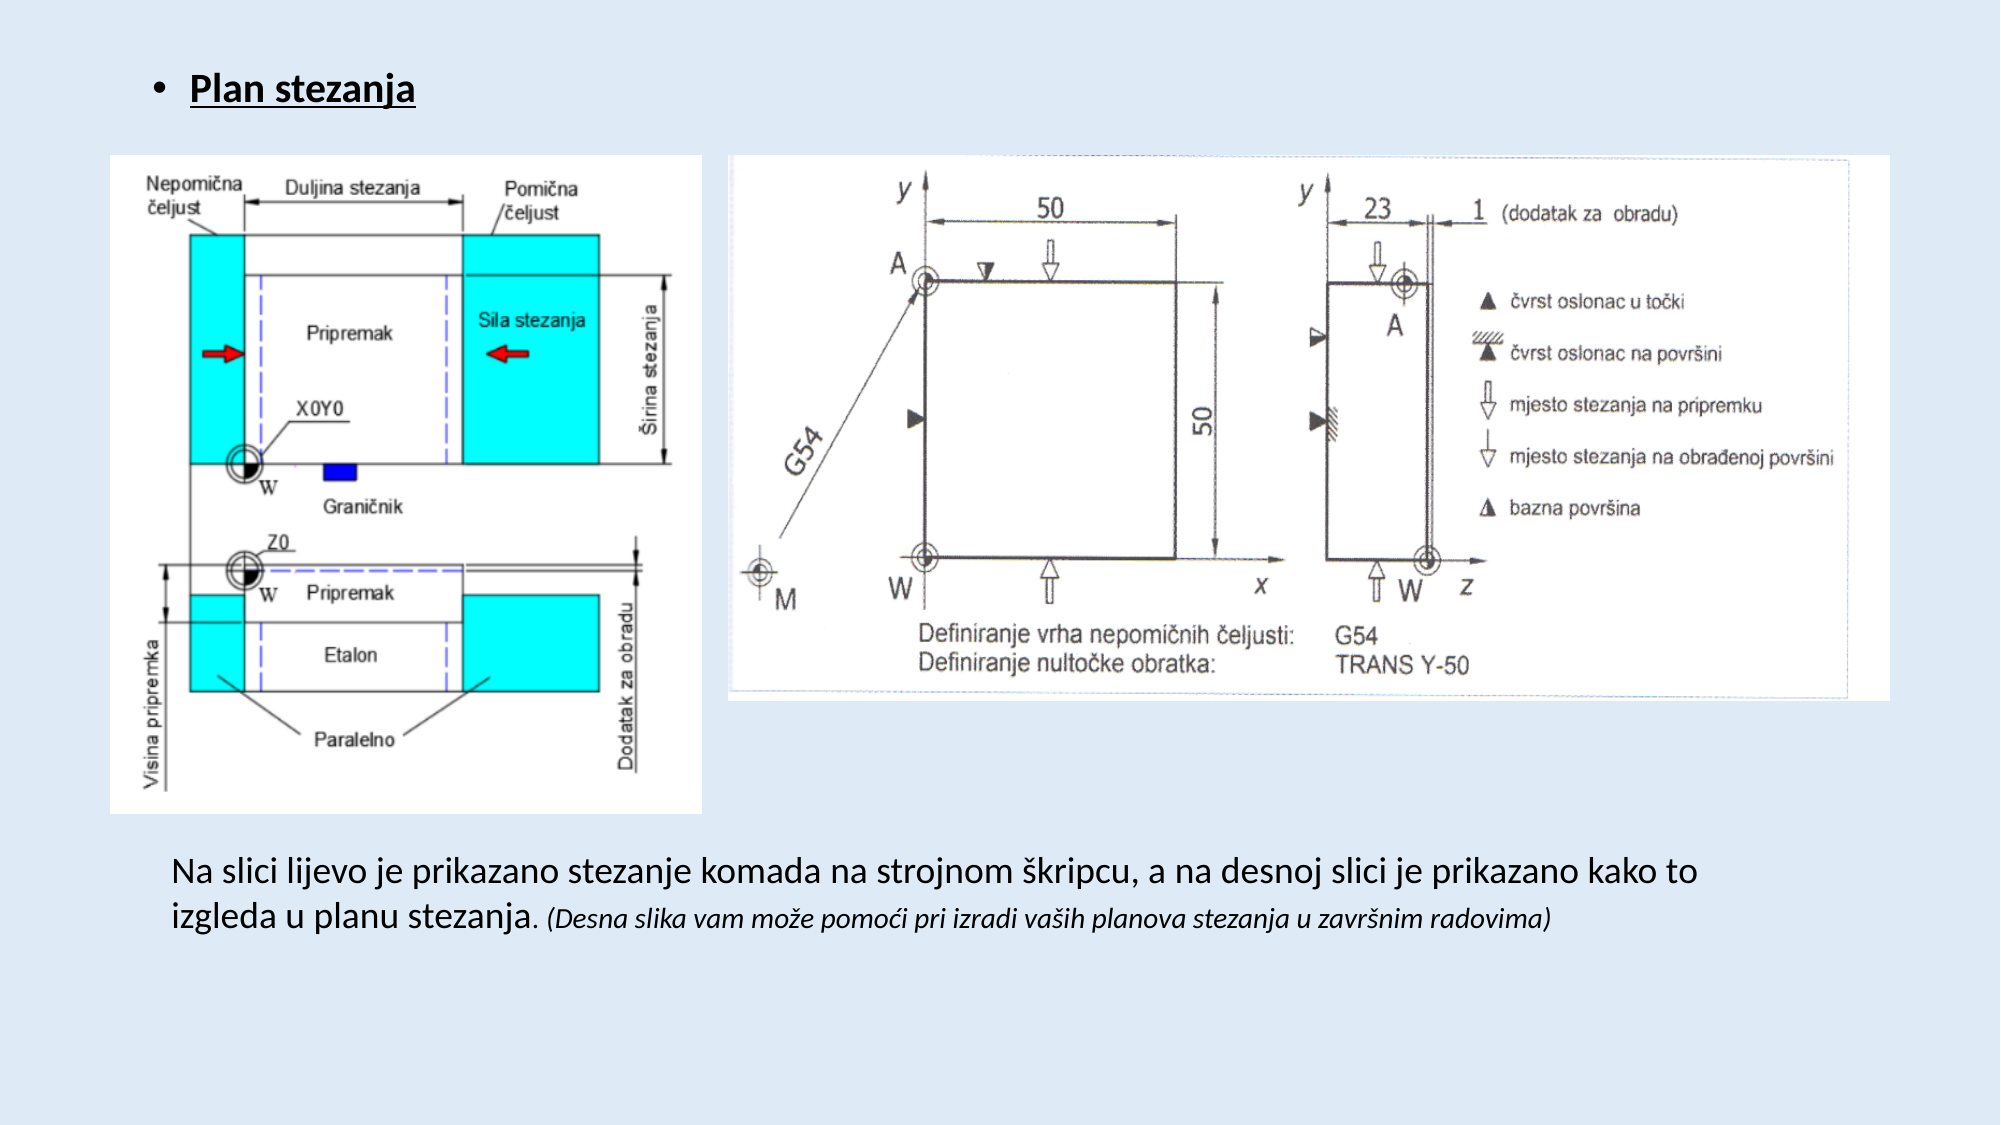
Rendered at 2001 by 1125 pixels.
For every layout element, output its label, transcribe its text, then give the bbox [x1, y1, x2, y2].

picture [110, 155, 702, 814]
text_box Na slici lijevo je prikazano stezanje komada na strojnom škripcu, a na desnoj slici je prikazano kako to izgleda u planu stezanja. (Desna slika vam može pomoći pri izradi vaših planova stezanja u završnim radovima) [156, 839, 1825, 944]
picture [727, 155, 1890, 701]
list Plan stezanja [137, 59, 1863, 814]
